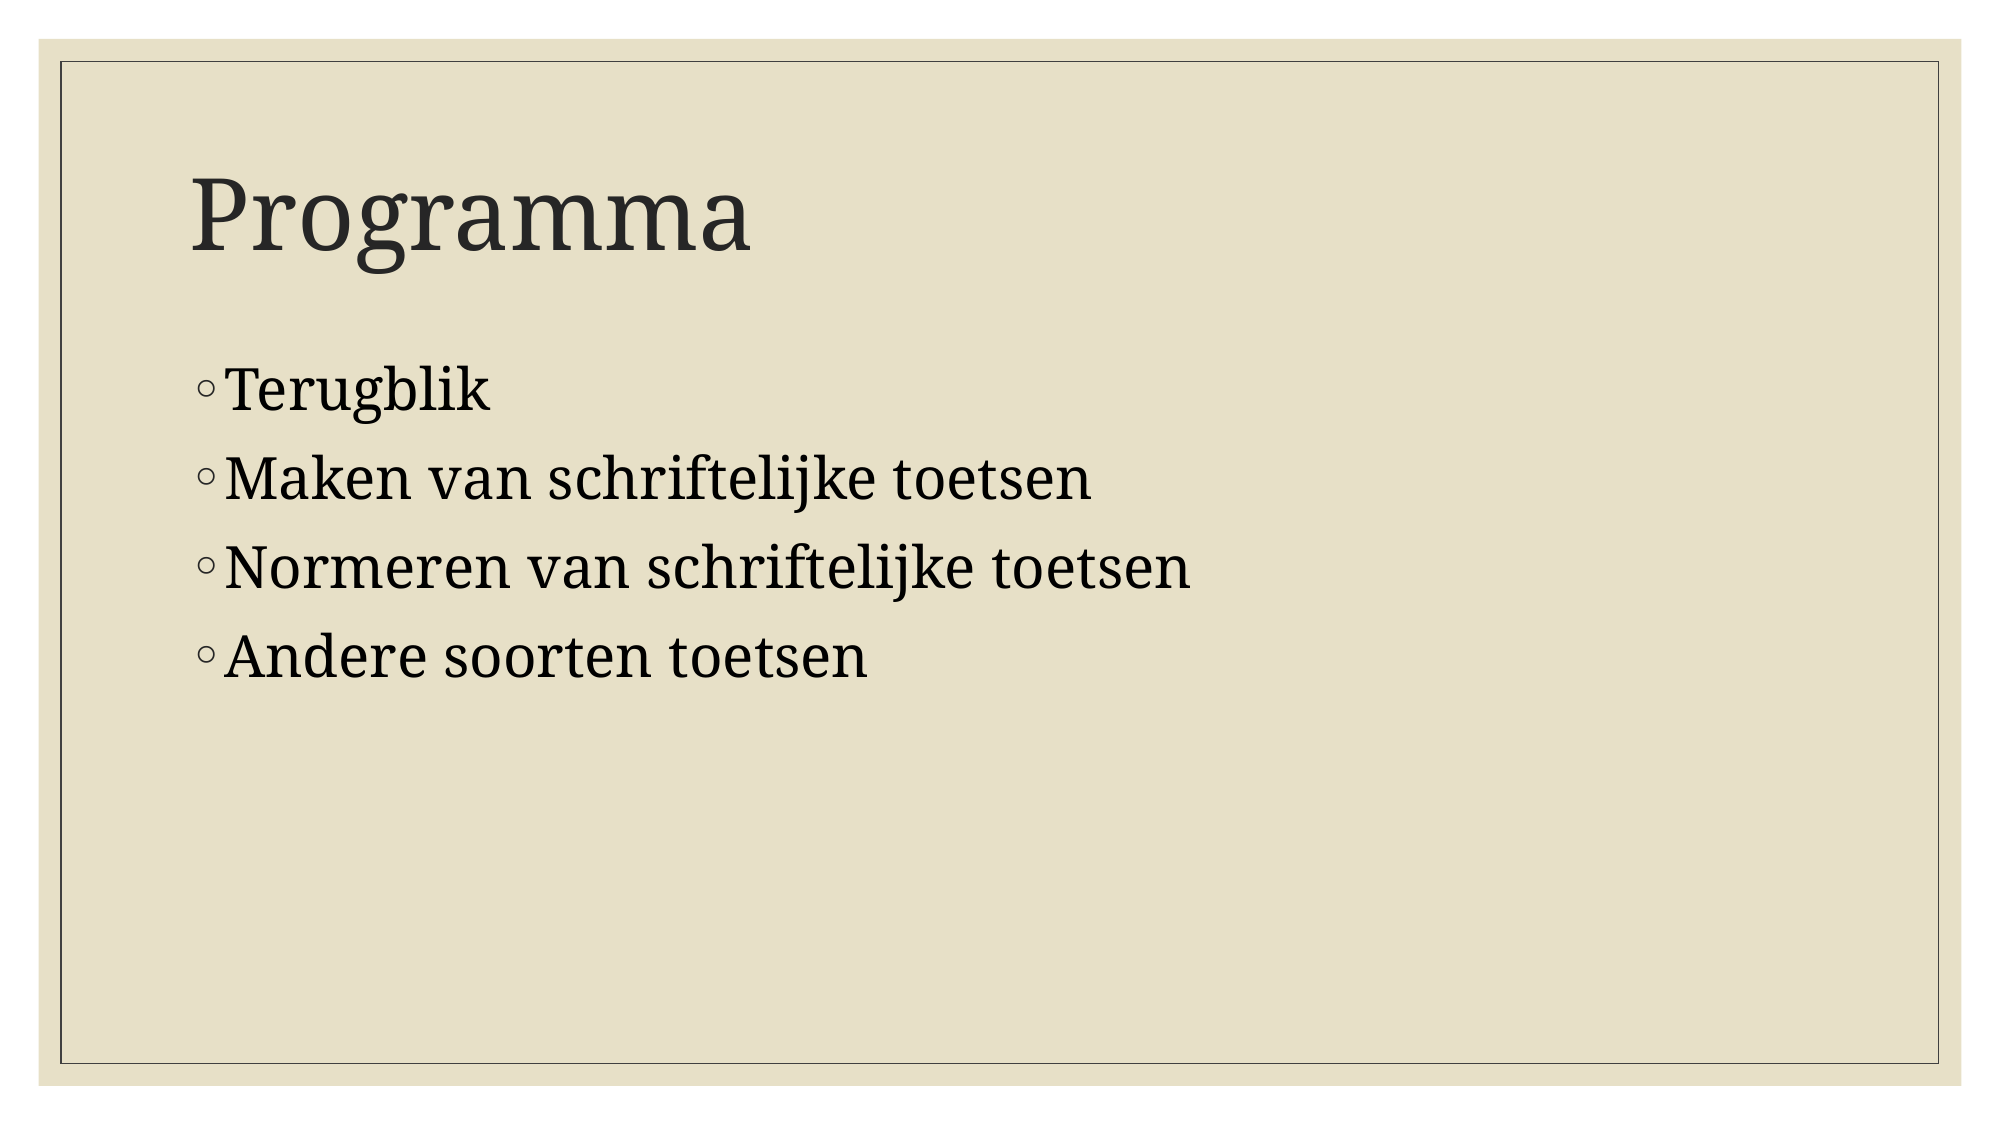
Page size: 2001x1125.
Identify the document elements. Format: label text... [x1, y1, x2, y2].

title Programma [174, 105, 1825, 331]
list Terugblik Maken van schriftelijke toetsen Normeren van schriftelijke toetsen Andere soorten toetsen [174, 345, 1825, 990]
